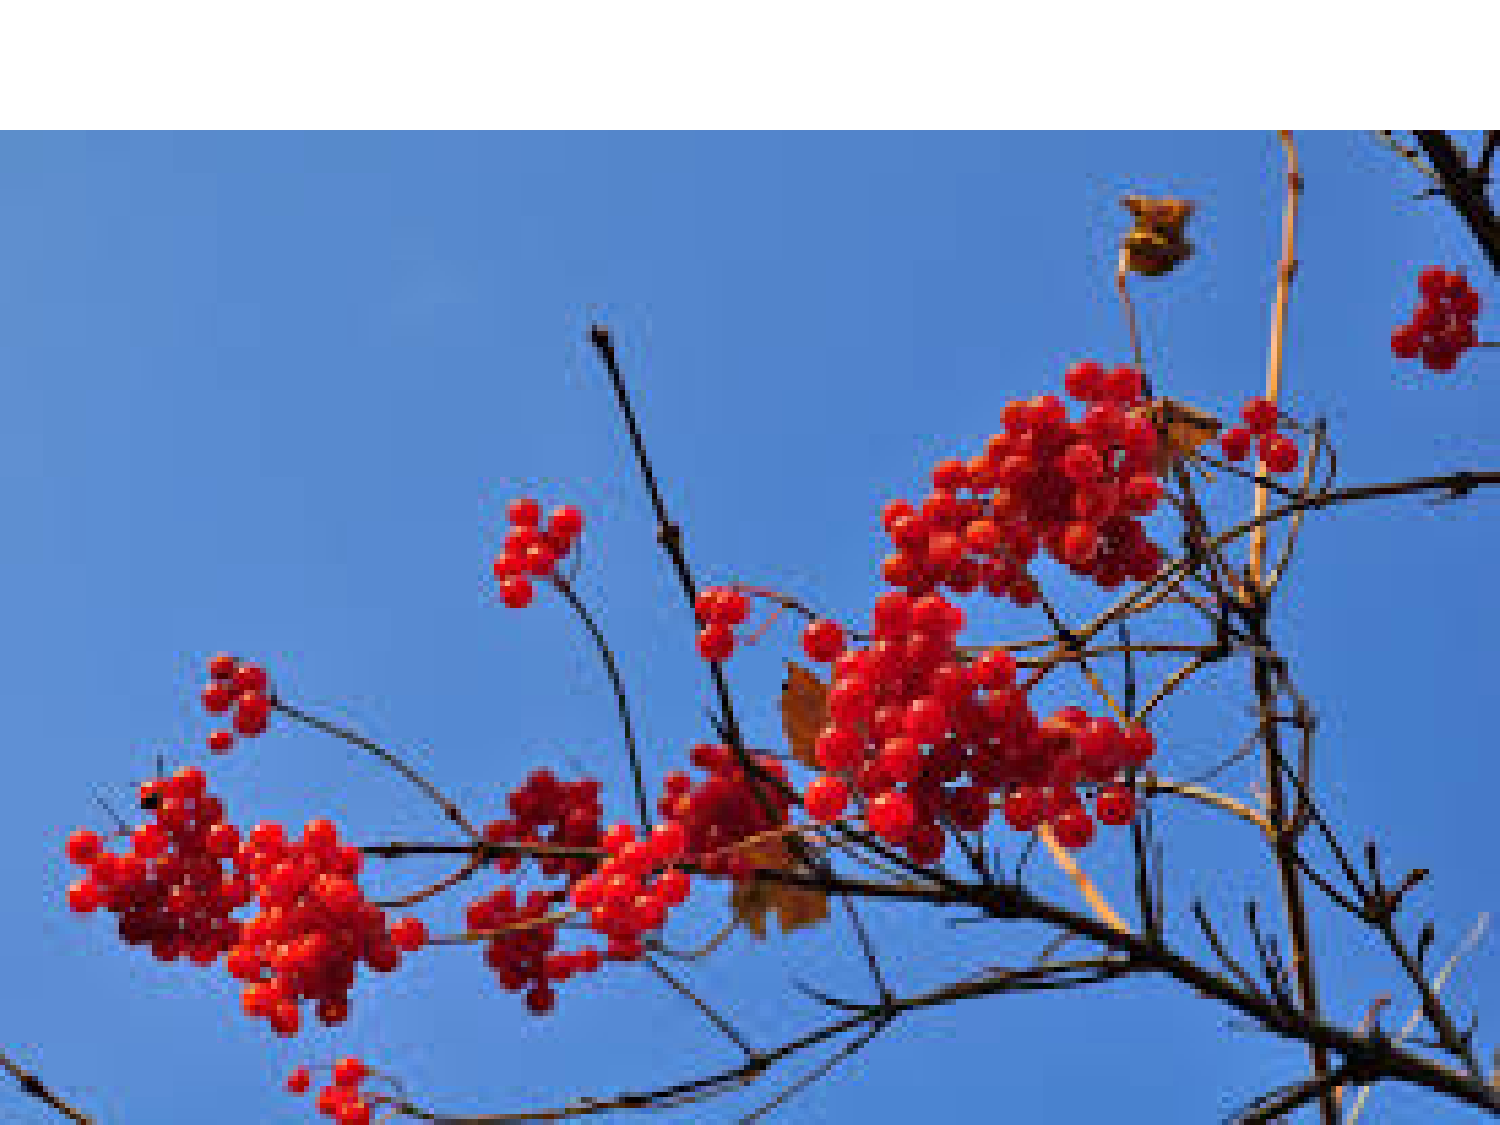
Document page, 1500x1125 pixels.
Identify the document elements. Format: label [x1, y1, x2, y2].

picture [0, 130, 1500, 1125]
